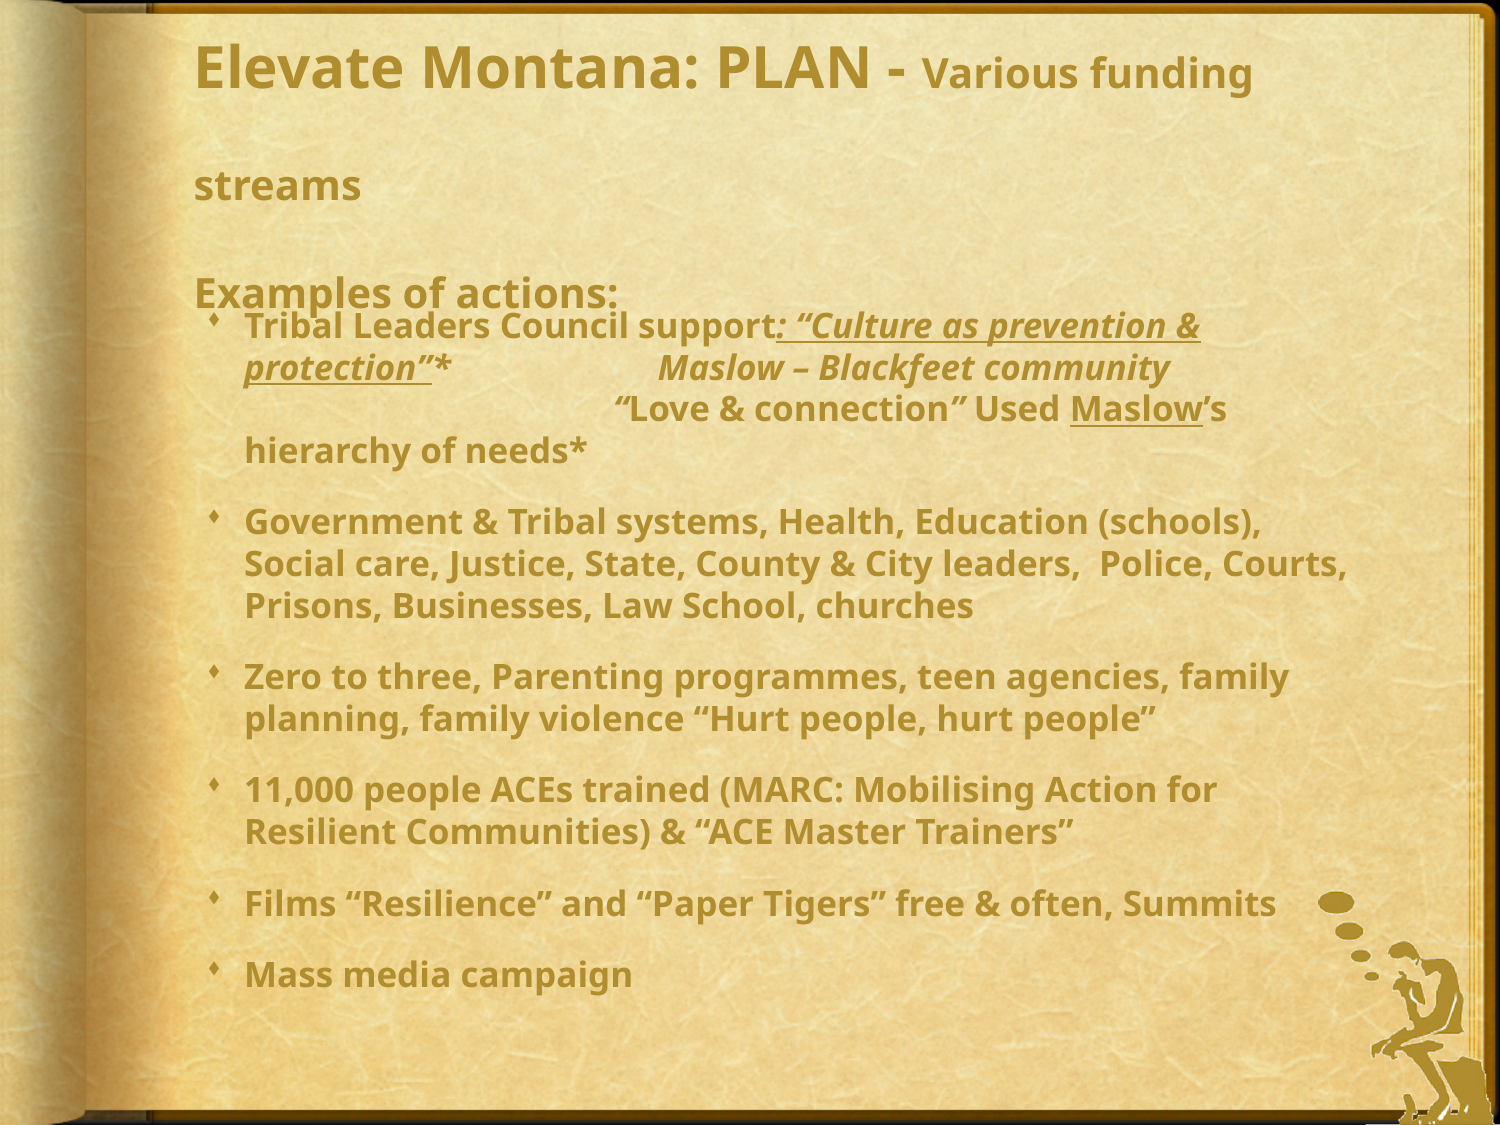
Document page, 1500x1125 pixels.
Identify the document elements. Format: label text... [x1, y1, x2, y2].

title Elevate Montana: PLAN - Various funding streams Examples of actions: [178, 45, 1372, 265]
picture [0, 0, 1500, 1125]
list Tribal Leaders Council support: “Culture as prevention & protection”* Maslow – Blackfeet community “Love & connection” Used Maslow’s hierarchy of needs* Government & Tribal systems, Health, Education (schools), Social care, Justice, State, County & City leaders, Police, Courts, Prisons, Businesses, Law School, churches Zero to three, Parenting programmes, teen agencies, family planning, family violence “Hurt people, hurt people” 11,000 people ACEs trained (MARC: Mobilising Action for Resilient Communities) & “ACE Master Trainers” Films “Resilience” and “Paper Tigers” free & often, Summits Mass media campaign [191, 295, 1384, 1005]
